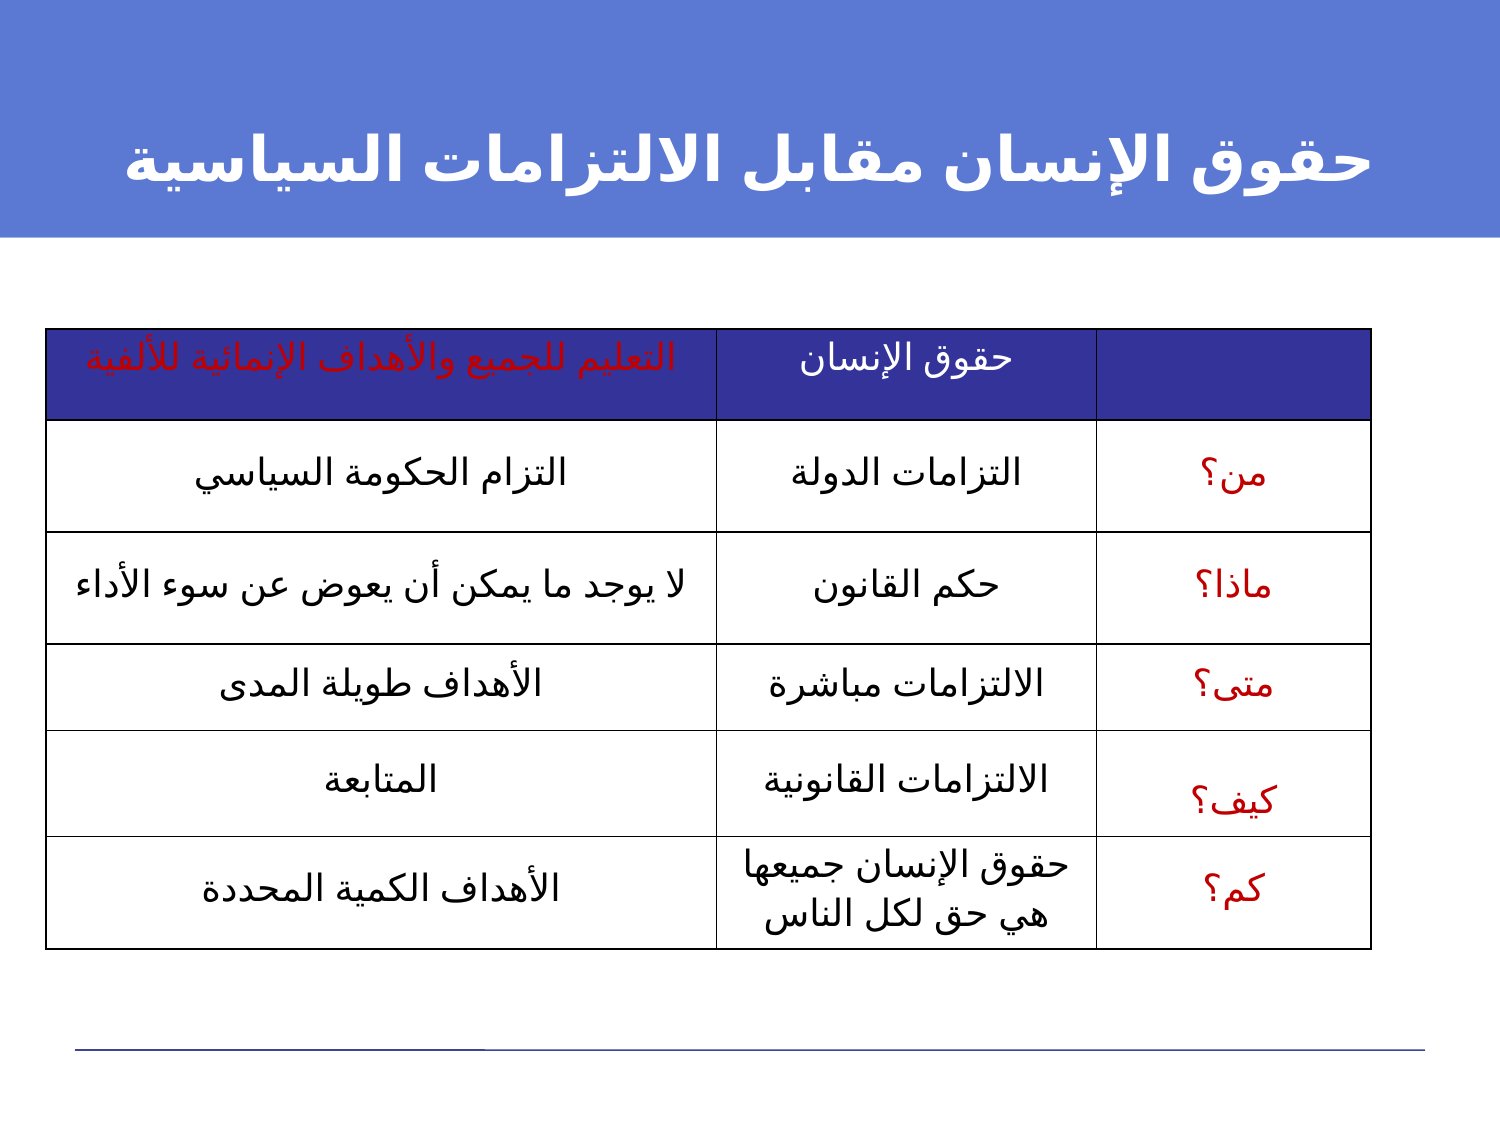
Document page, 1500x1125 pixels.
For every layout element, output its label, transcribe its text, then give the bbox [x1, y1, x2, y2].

table_cell من؟ [1097, 421, 1370, 531]
table_cell كم؟ [1097, 837, 1370, 948]
table_cell حقوق الإنسان جميعها هي حق لكل الناس [717, 837, 1096, 948]
table_cell لا يوجد ما يمكن أن يعوض عن سوء الأداء [47, 533, 716, 643]
table_cell ماذا؟ [1097, 533, 1370, 643]
table_cell التزامات الدولة [717, 421, 1096, 531]
table_cell الأهداف الكمية المحددة [47, 837, 716, 948]
table_cell الالتزامات مباشرة [717, 645, 1096, 730]
table_cell الالتزامات القانونية [717, 731, 1096, 836]
table_cell التزام الحكومة السياسي [47, 421, 716, 531]
table_cell الأهداف طويلة المدى [47, 645, 716, 730]
table_cell المتابعة [47, 731, 716, 836]
table_header [1097, 330, 1370, 419]
table_header التعليم للجميع والأهداف الإنمائية للألفية [47, 330, 716, 419]
title حقوق الإنسان مقابل الالتزامات السياسية [74, 24, 1426, 213]
list [74, 262, 1426, 1006]
table_cell كيف؟ [1097, 731, 1370, 836]
table_cell متى؟ [1097, 645, 1370, 730]
table_header حقوق الإنسان [717, 330, 1096, 419]
table_cell حكم القانون [717, 533, 1096, 643]
